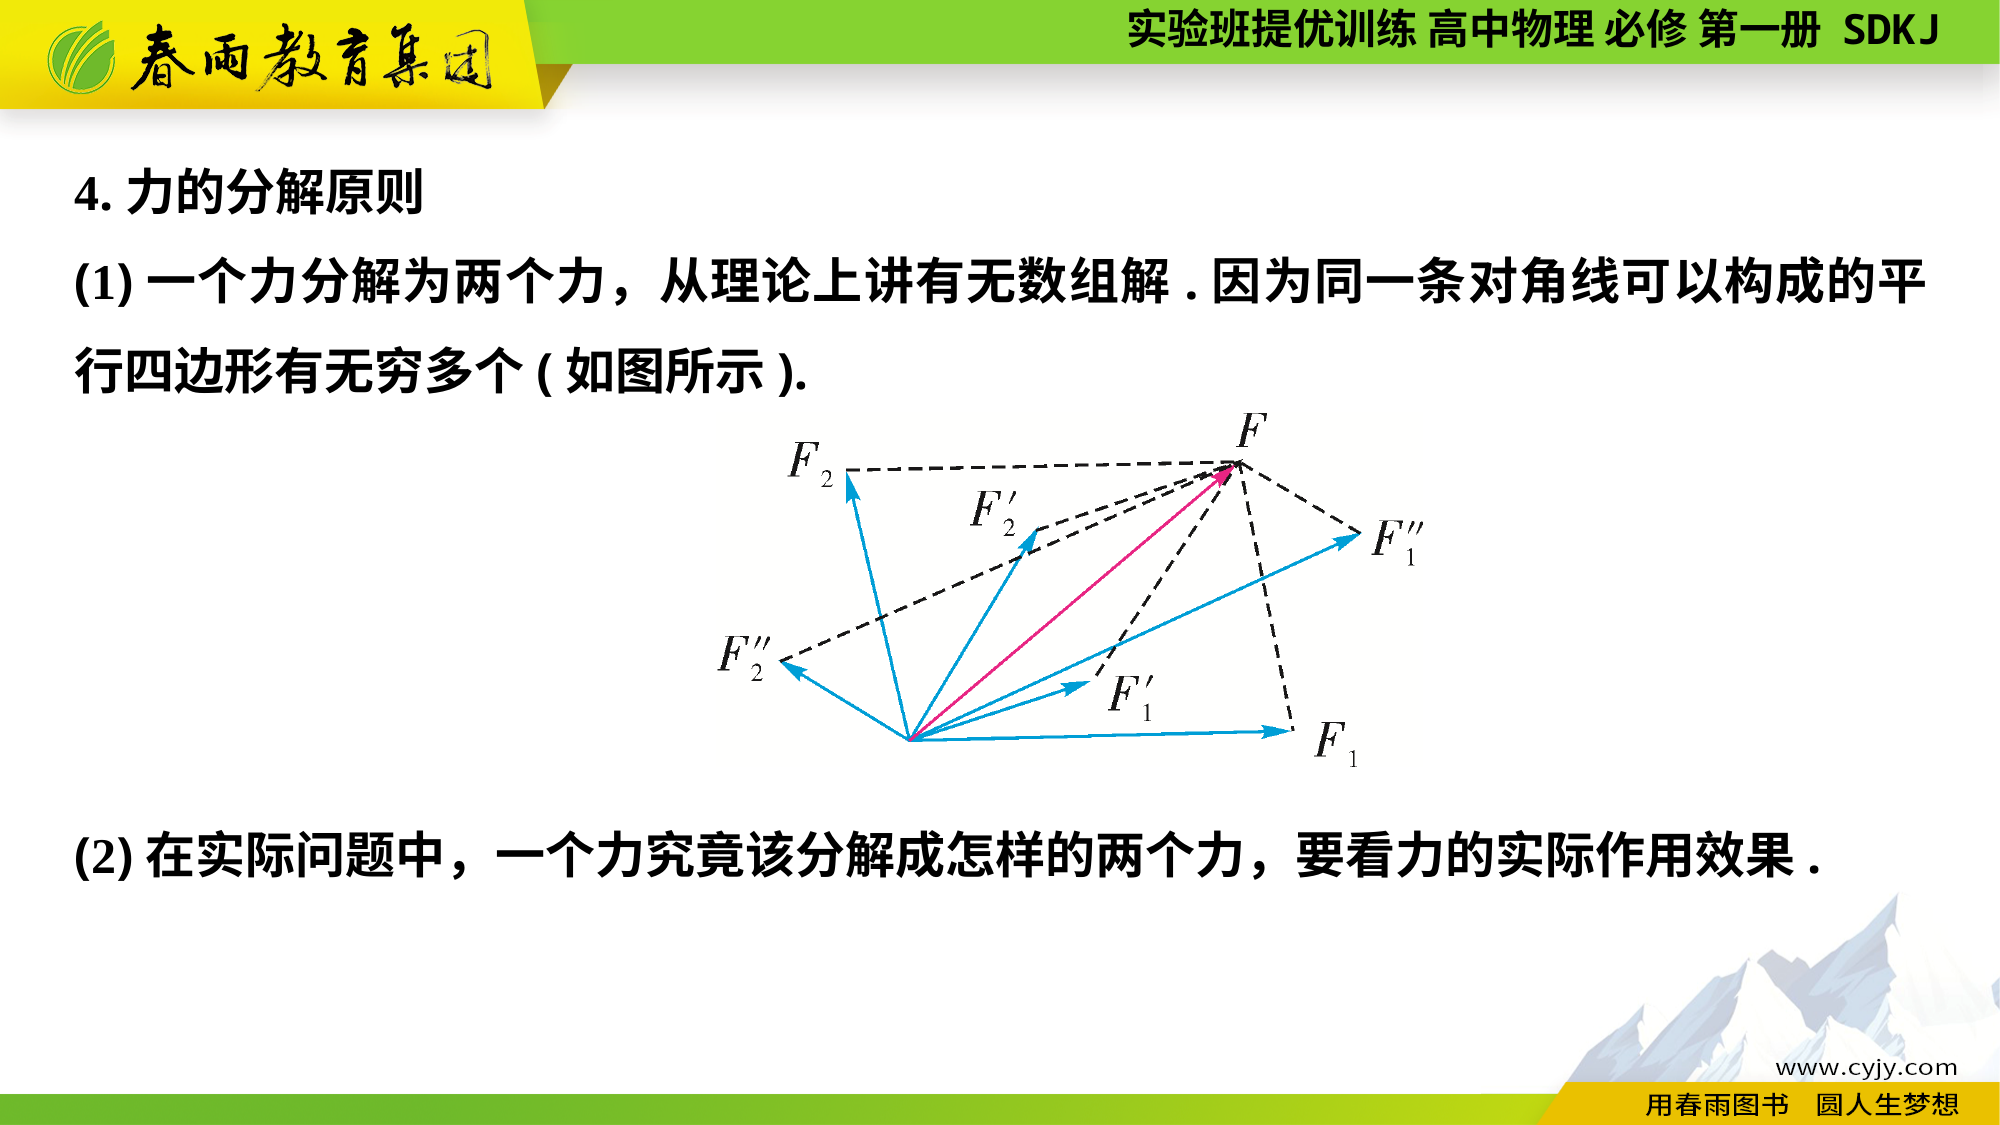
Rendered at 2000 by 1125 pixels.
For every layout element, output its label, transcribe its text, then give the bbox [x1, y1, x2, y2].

picture [0, 0, 2000, 1125]
list 4.力的分解原则 (1)一个力分解为两个力，从理论上讲有无数组解.因为同一条对角线可以构成的平行四边形有无穷多个(如图所示). (2)在实际问题中，一个力究竟该分解成怎样的两个力，要看力的实际作用效果. [59, 122, 1944, 899]
